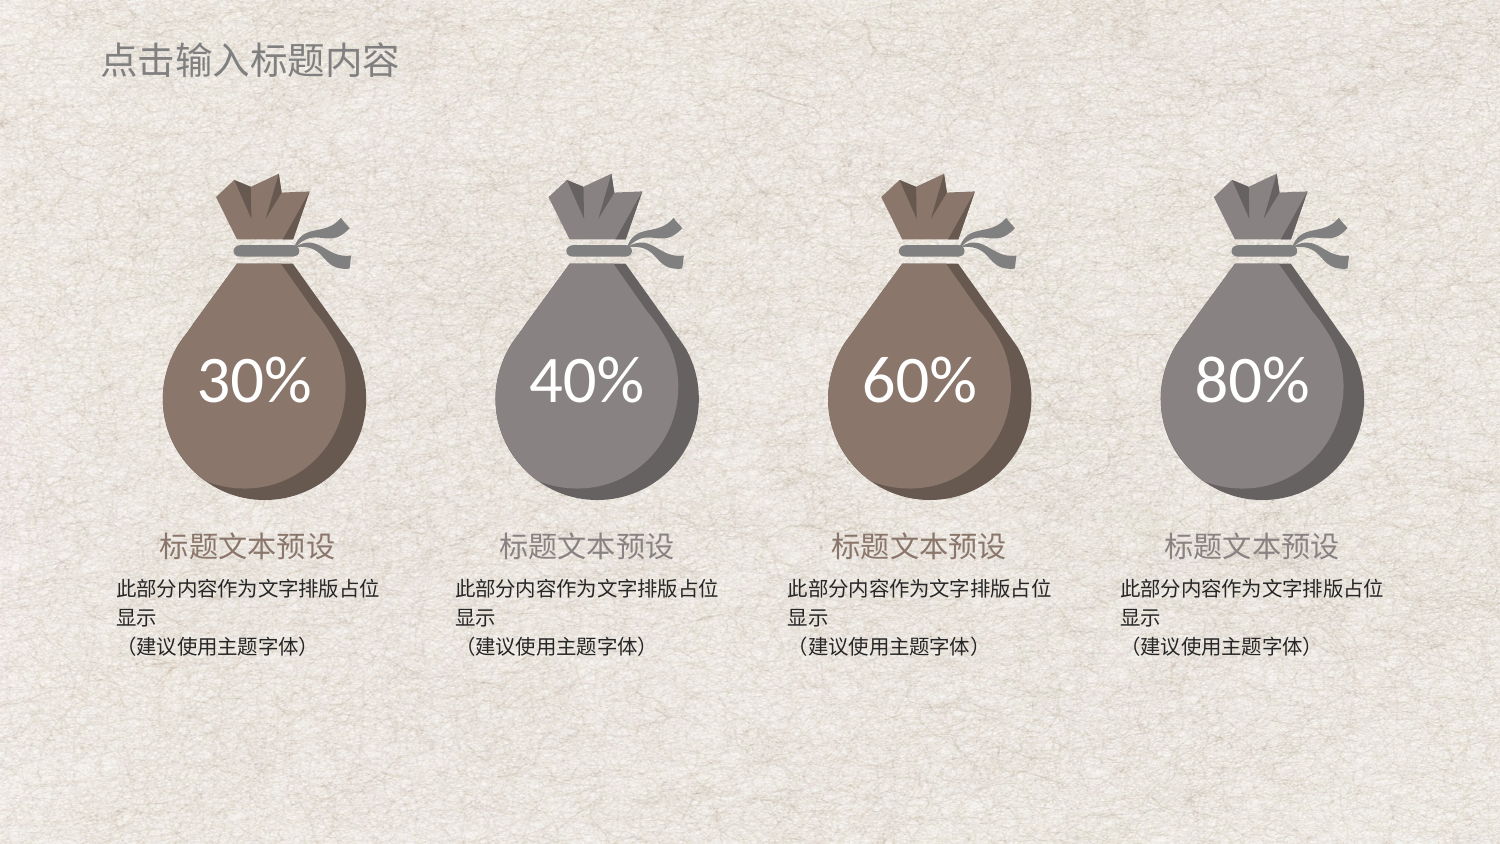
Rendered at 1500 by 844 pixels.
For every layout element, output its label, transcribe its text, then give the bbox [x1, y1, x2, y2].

picture [0, 0, 1500, 844]
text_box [100, 461, 395, 667]
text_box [1105, 461, 1400, 667]
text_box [827, 173, 1032, 460]
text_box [1160, 173, 1365, 460]
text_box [772, 461, 1067, 667]
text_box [162, 173, 367, 460]
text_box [495, 173, 700, 460]
text_box 点击输入标题内容 [100, 28, 450, 91]
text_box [439, 461, 734, 667]
